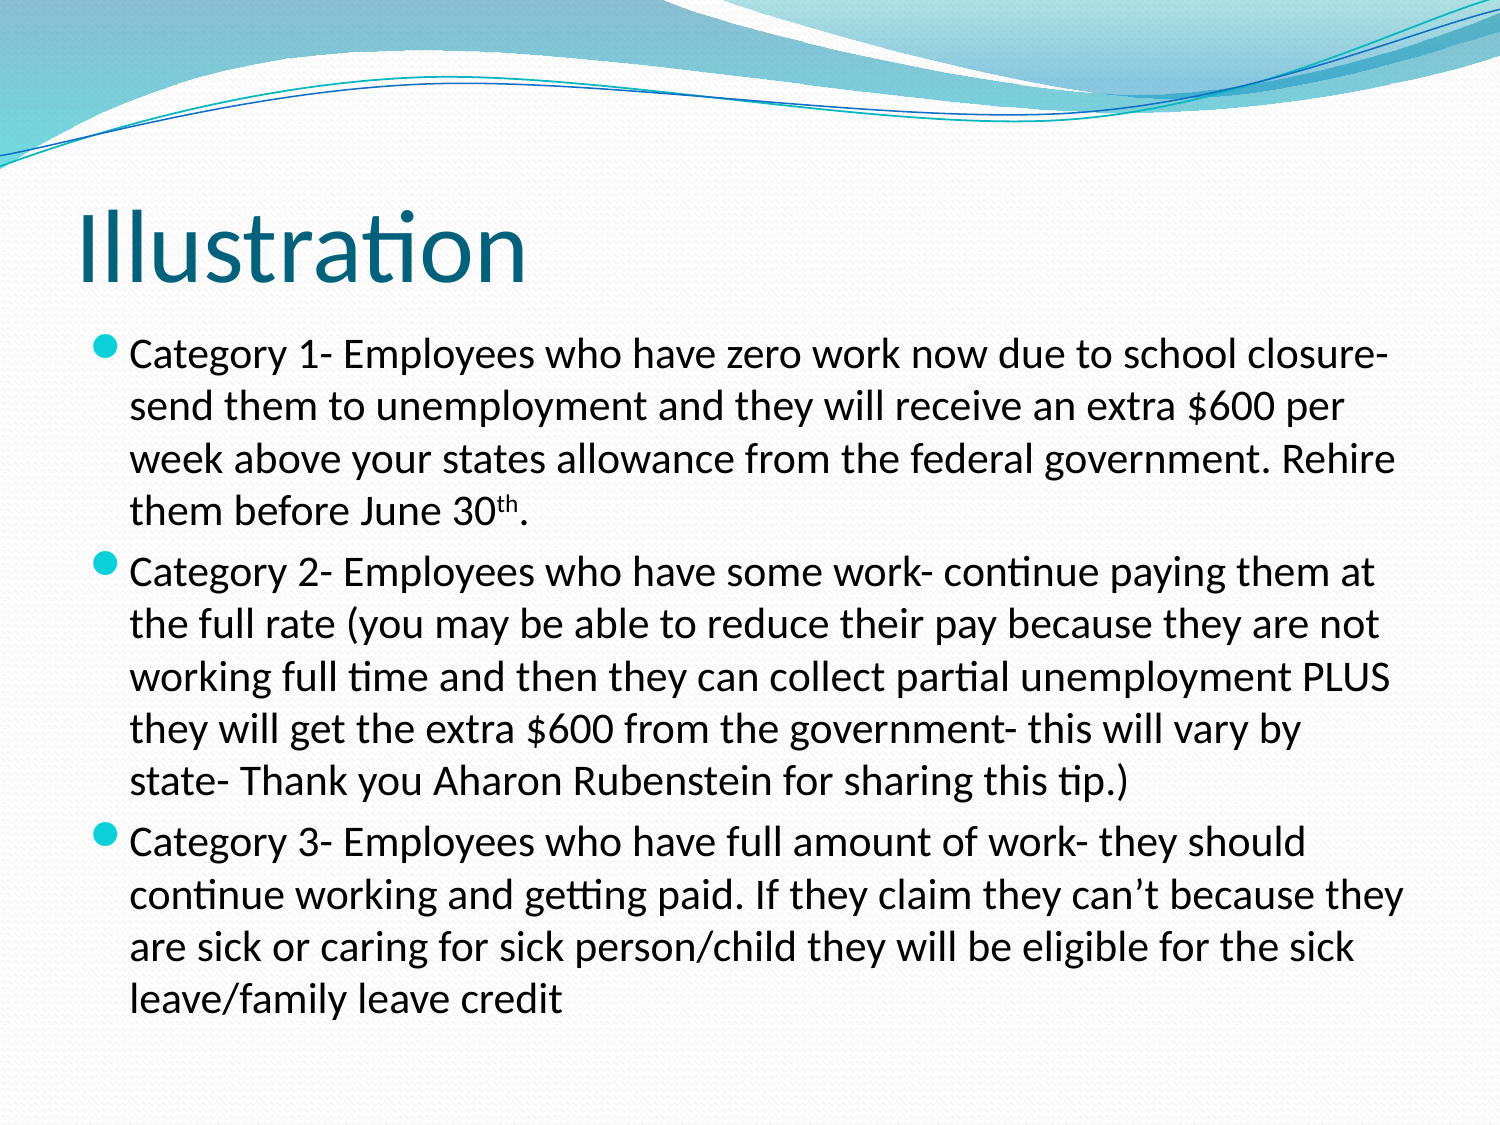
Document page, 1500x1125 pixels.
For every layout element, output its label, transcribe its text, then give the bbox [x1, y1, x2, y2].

title Illustration [75, 115, 1425, 303]
list Category 1- Employees who have zero work now due to school closure- send them to unemployment and they will receive an extra $600 per week above your states allowance from the federal government. Rehire them before June 30th. Category 2- Employees who have some work- continue paying them at the full rate (you may be able to reduce their pay because they are not working full time and then they can collect partial unemployment PLUS they will get the extra $600 from the government- this will vary by state- Thank you Aharon Rubenstein for sharing this tip.) Category 3- Employees who have full amount of work- they should continue working and getting paid. If they claim they can’t because they are sick or caring for sick person/child they will be eligible for the sick leave/family leave credit [75, 317, 1425, 1038]
